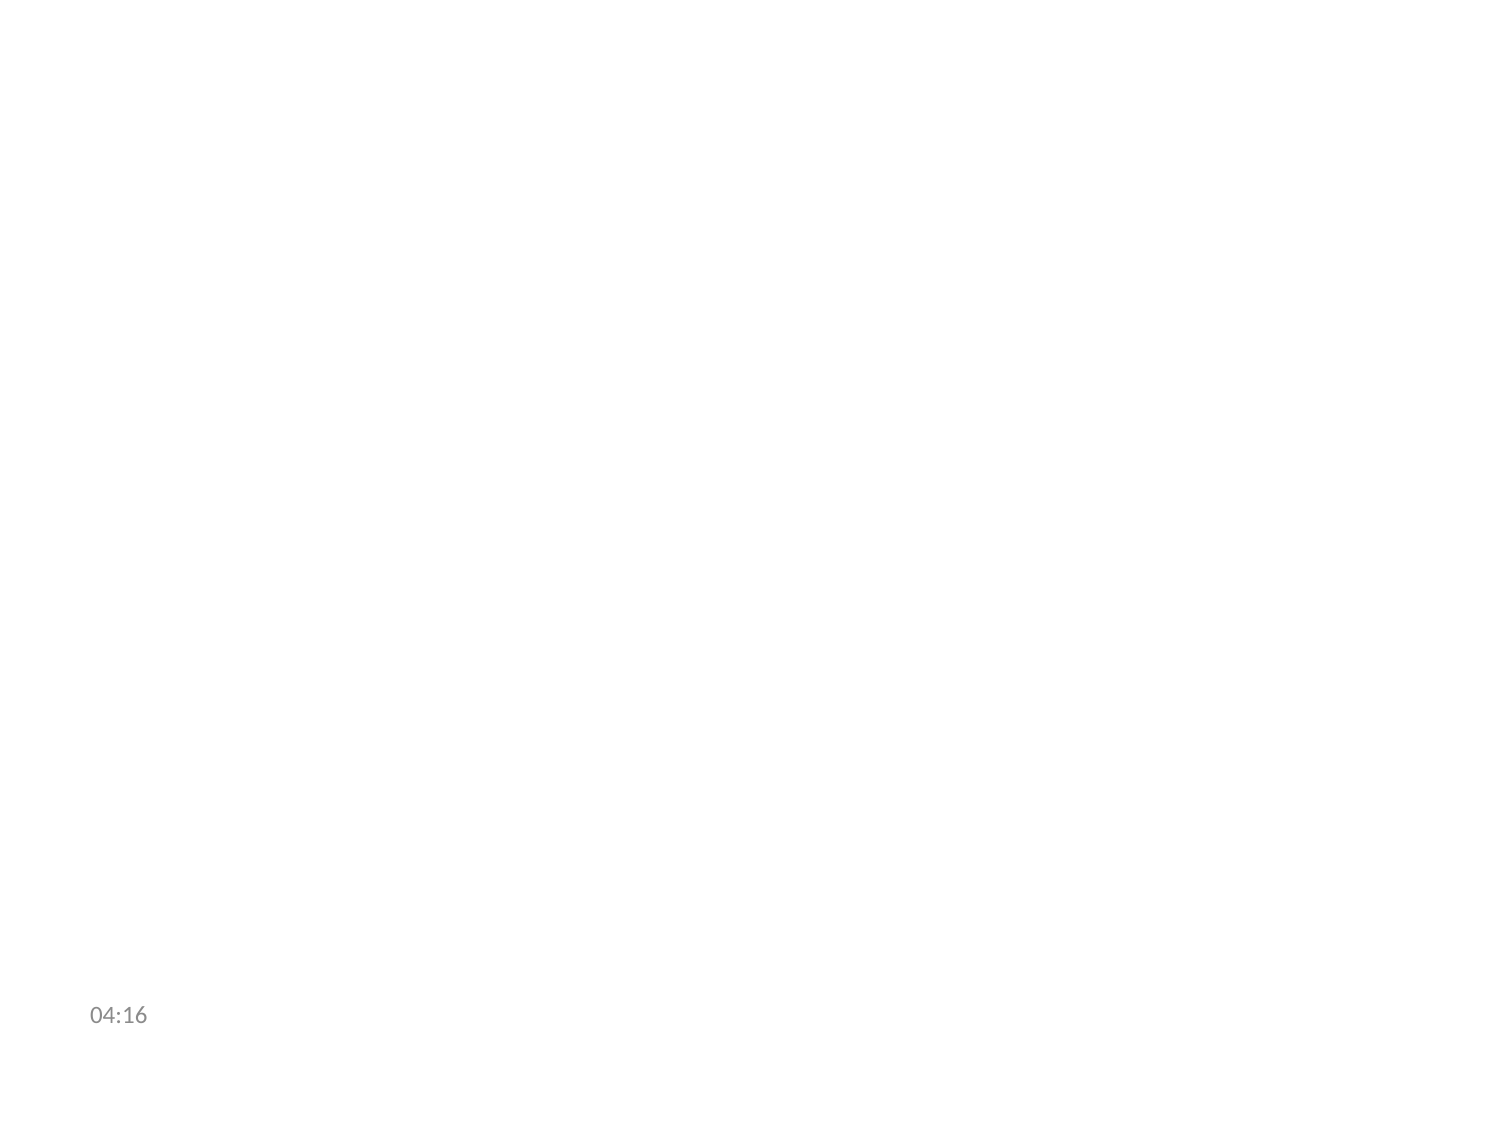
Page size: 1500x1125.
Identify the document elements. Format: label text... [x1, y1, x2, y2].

text_box 15:35 [75, 983, 425, 1044]
